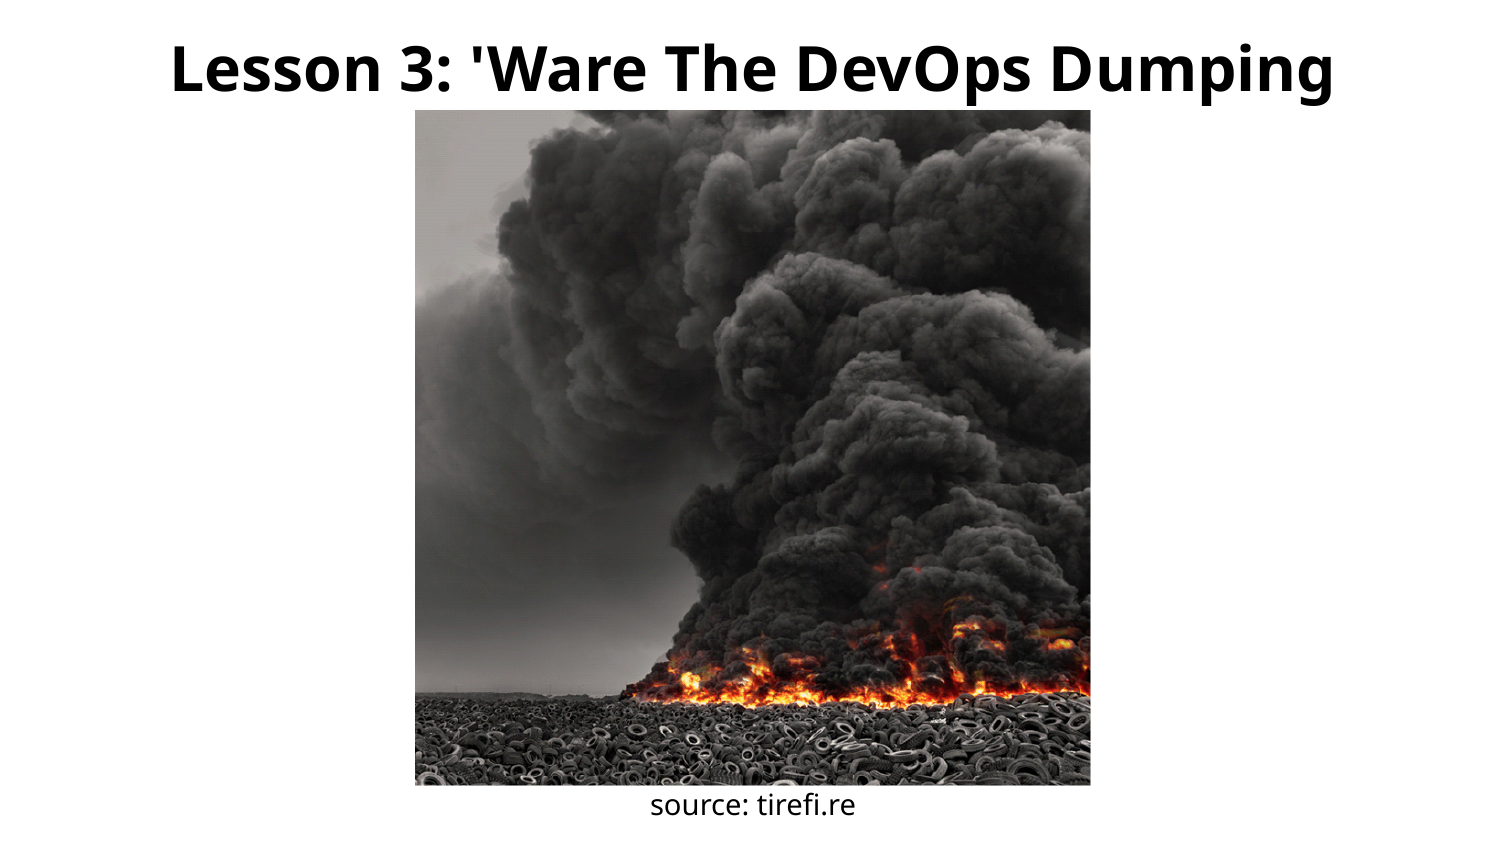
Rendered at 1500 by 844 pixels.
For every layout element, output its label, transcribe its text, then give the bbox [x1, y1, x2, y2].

text_box Lesson 3: 'Ware The DevOps Dumping Ground [43, 23, 1463, 116]
text_box source: tirefi.re [538, 795, 968, 844]
picture [415, 107, 1091, 787]
